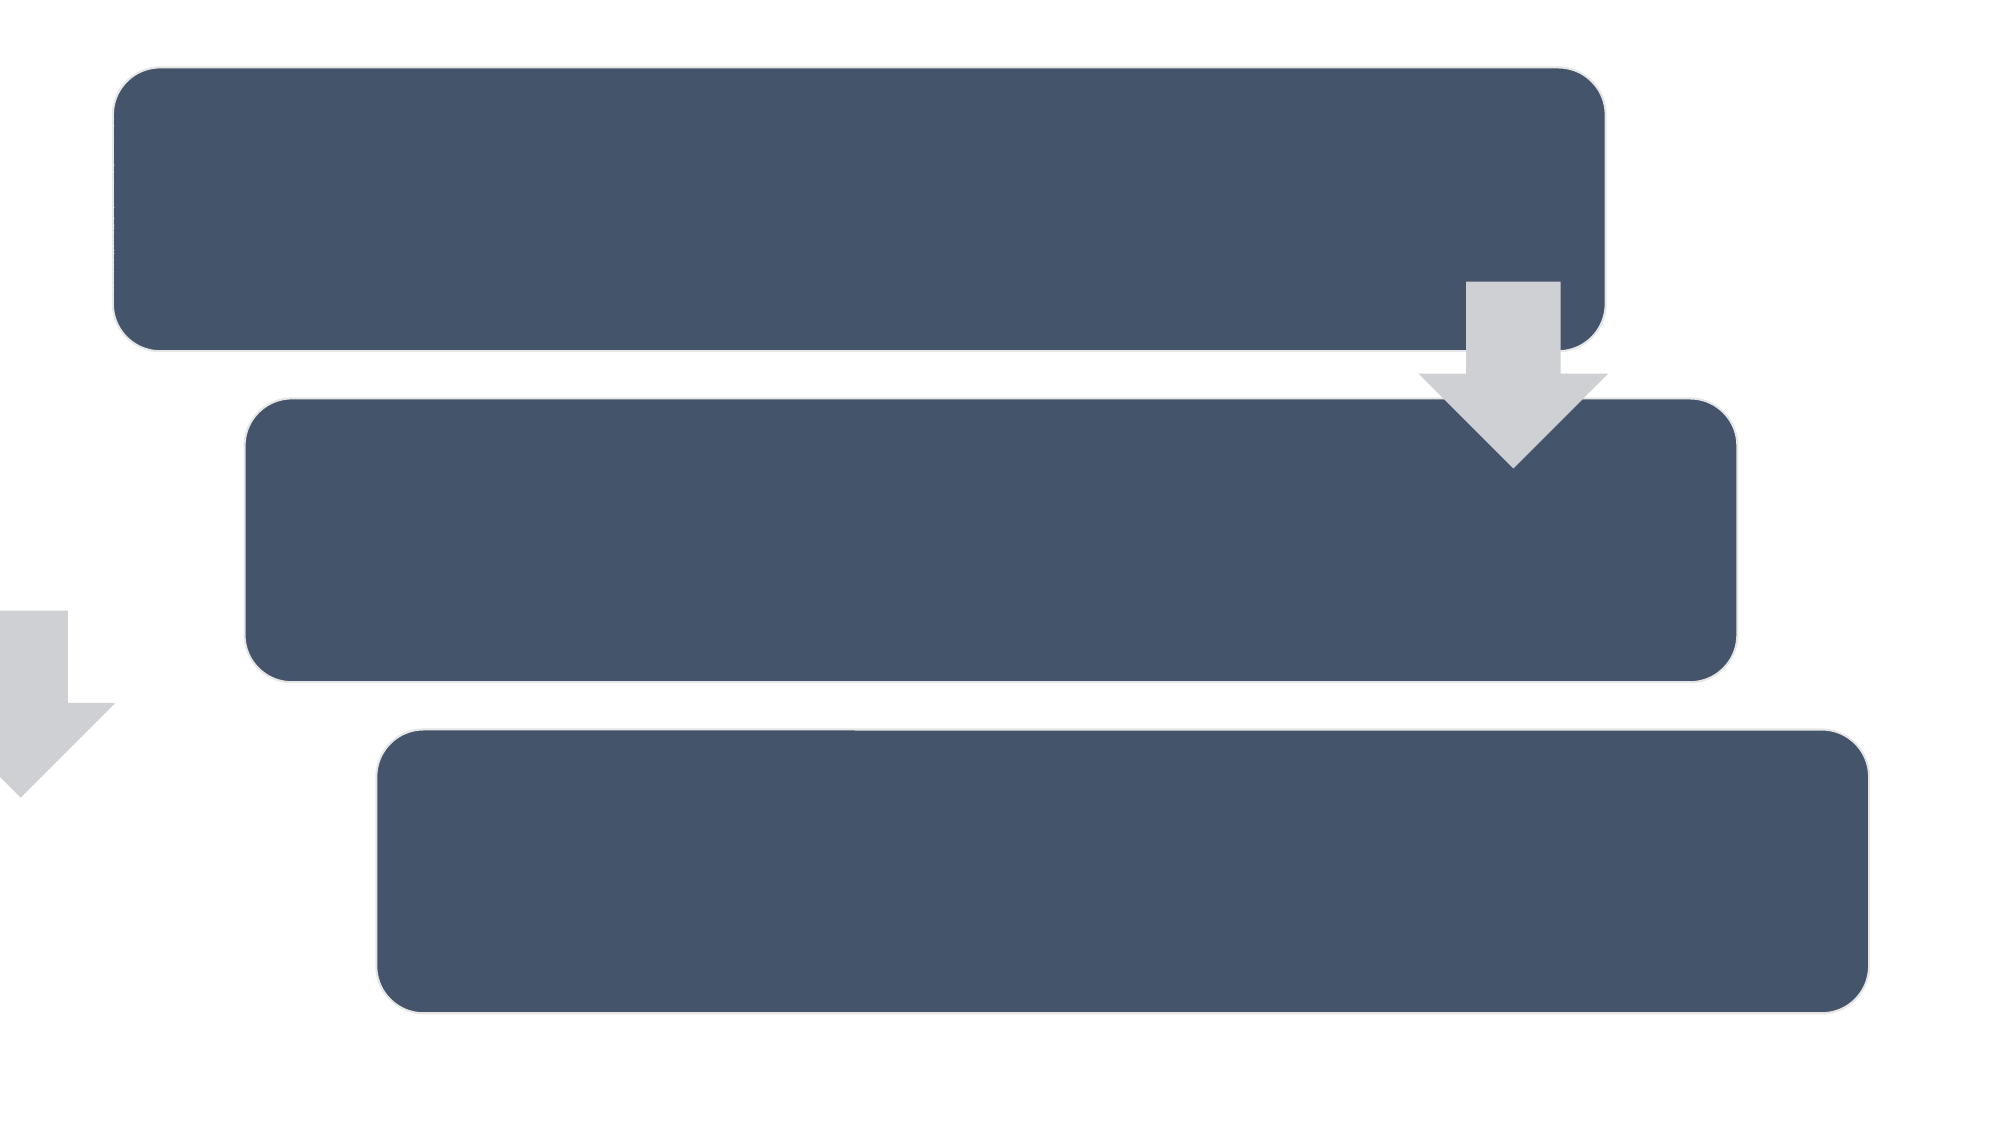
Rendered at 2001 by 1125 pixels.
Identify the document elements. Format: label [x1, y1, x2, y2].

list [112, 67, 1870, 1014]
